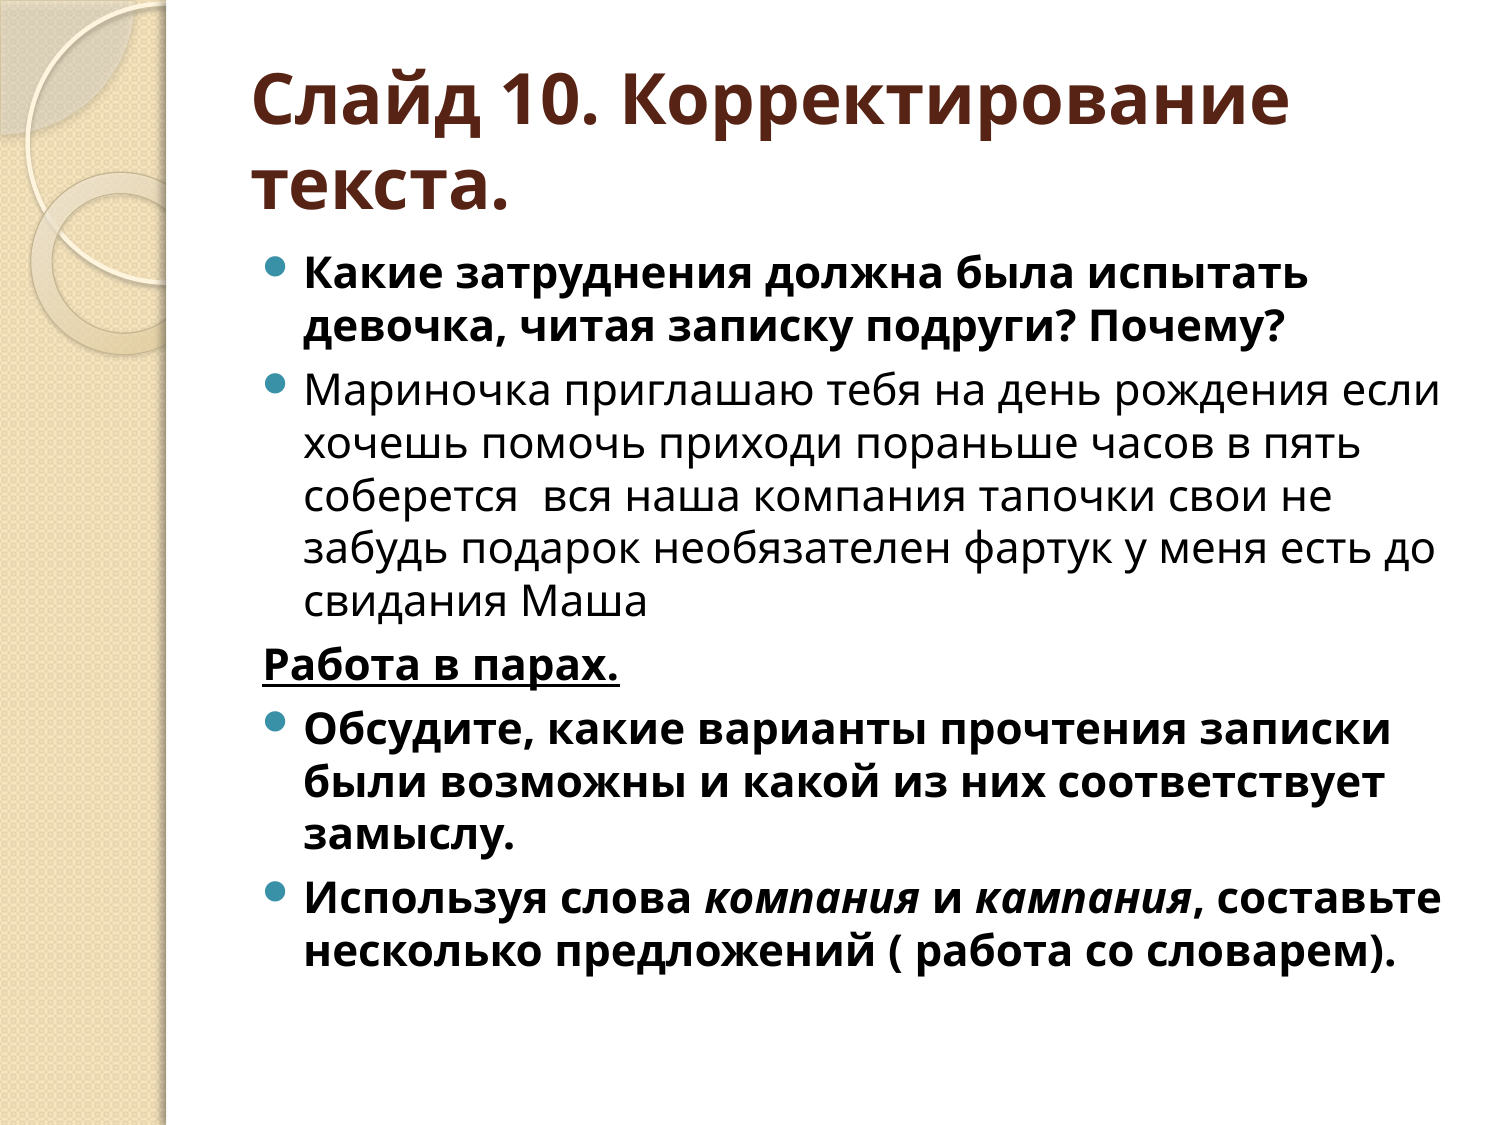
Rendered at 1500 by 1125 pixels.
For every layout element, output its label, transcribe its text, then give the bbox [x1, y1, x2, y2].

list Какие затруднения должна была испытать девочка, читая записку подруги? Почему? Мариночка приглашаю тебя на день рождения если хочешь помочь приходи пораньше часов в пять соберется вся наша компания тапочки свои не забудь подарок необязателен фартук у меня есть до свидания Маша Работа в парах. Обсудите, какие варианты прочтения записки были возможны и какой из них соответствует замыслу. Используя слова компания и кампания, составьте несколько предложений ( работа со словарем). [235, 237, 1466, 1025]
title Слайд 10. Корректирование текста. [235, 45, 1466, 233]
